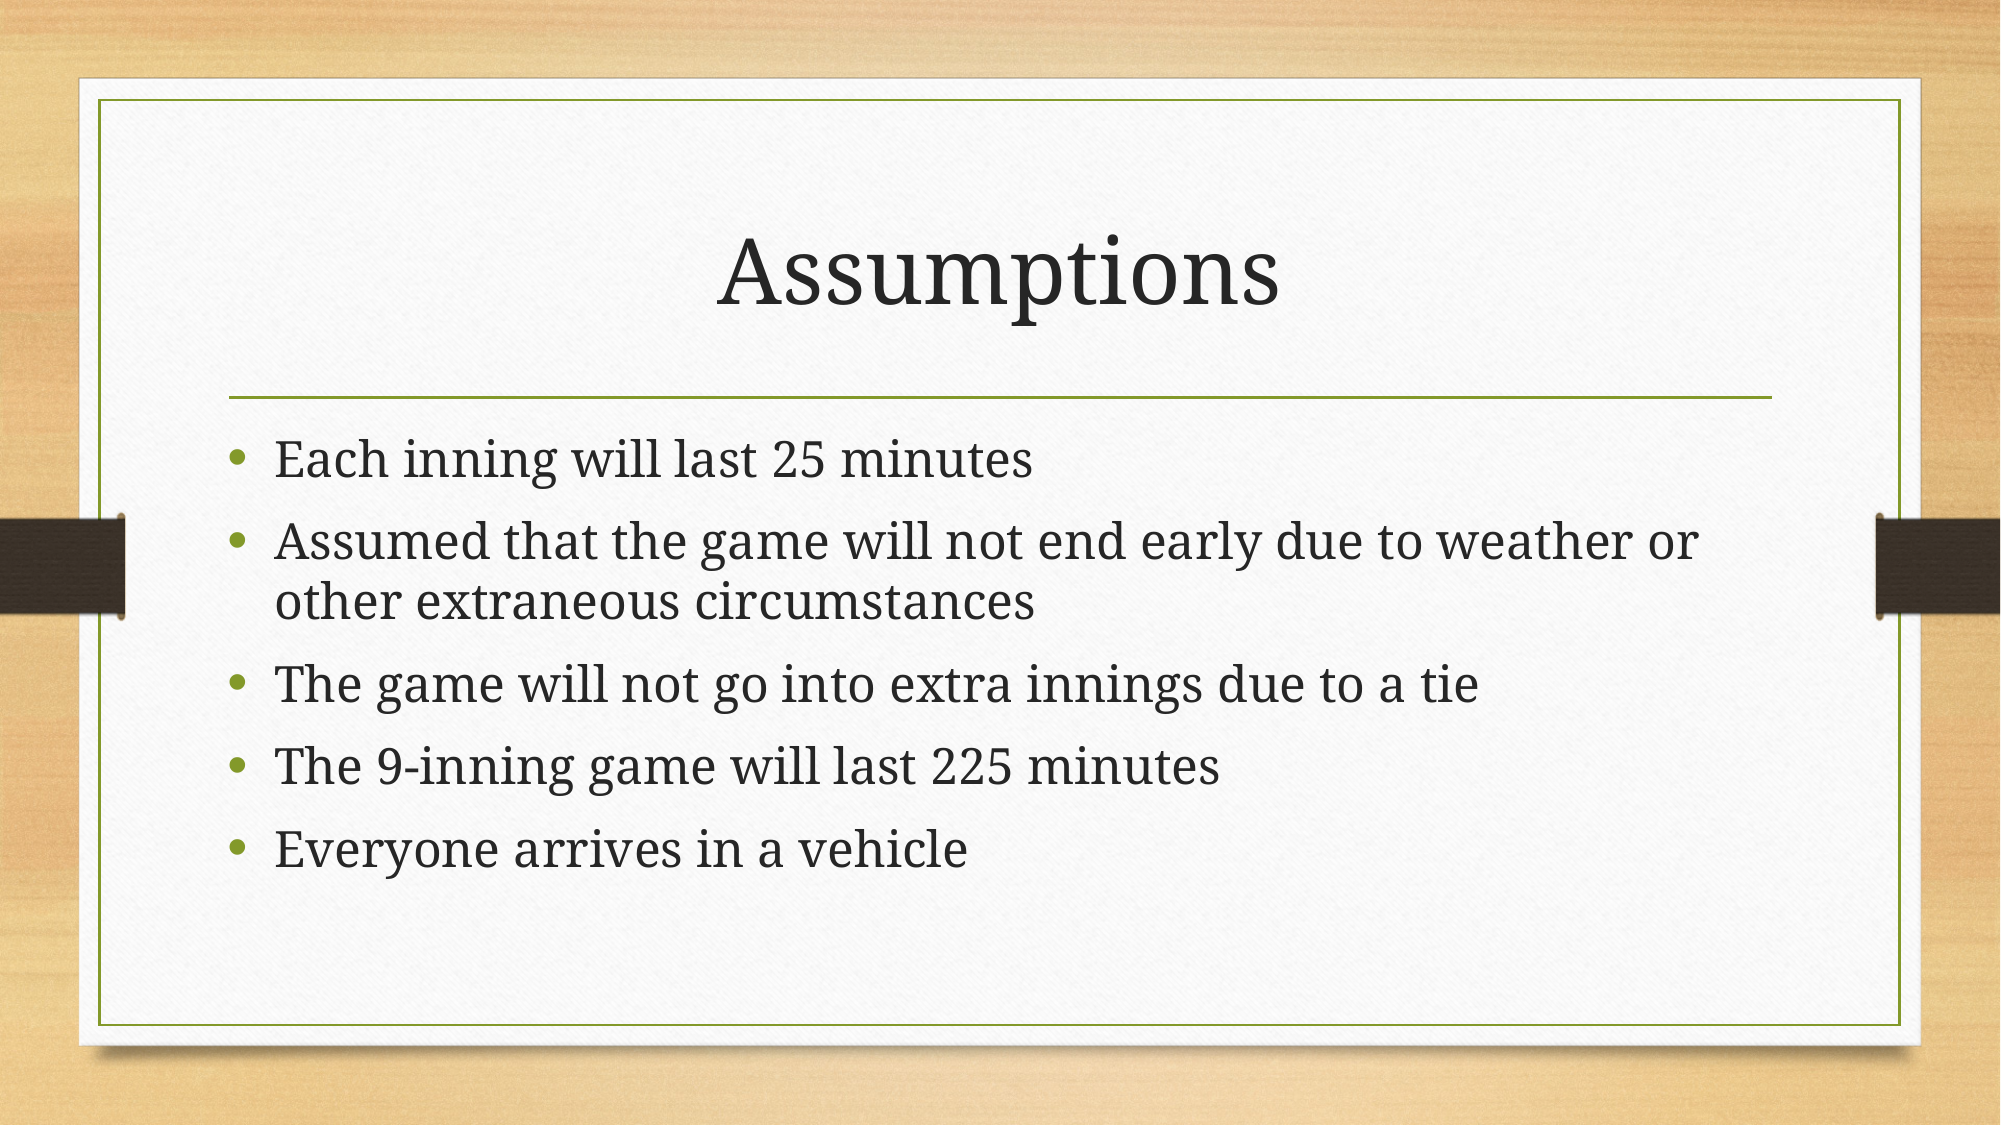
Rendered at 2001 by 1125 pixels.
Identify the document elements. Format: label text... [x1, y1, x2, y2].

picture [0, 0, 2001, 1125]
title Assumptions [212, 161, 1788, 375]
list Each inning will last 25 minutes Assumed that the game will not end early due to weather or other extraneous circumstances The game will not go into extra innings due to a tie The 9-inning game will last 225 minutes Everyone arrives in a vehicle [212, 419, 1788, 964]
